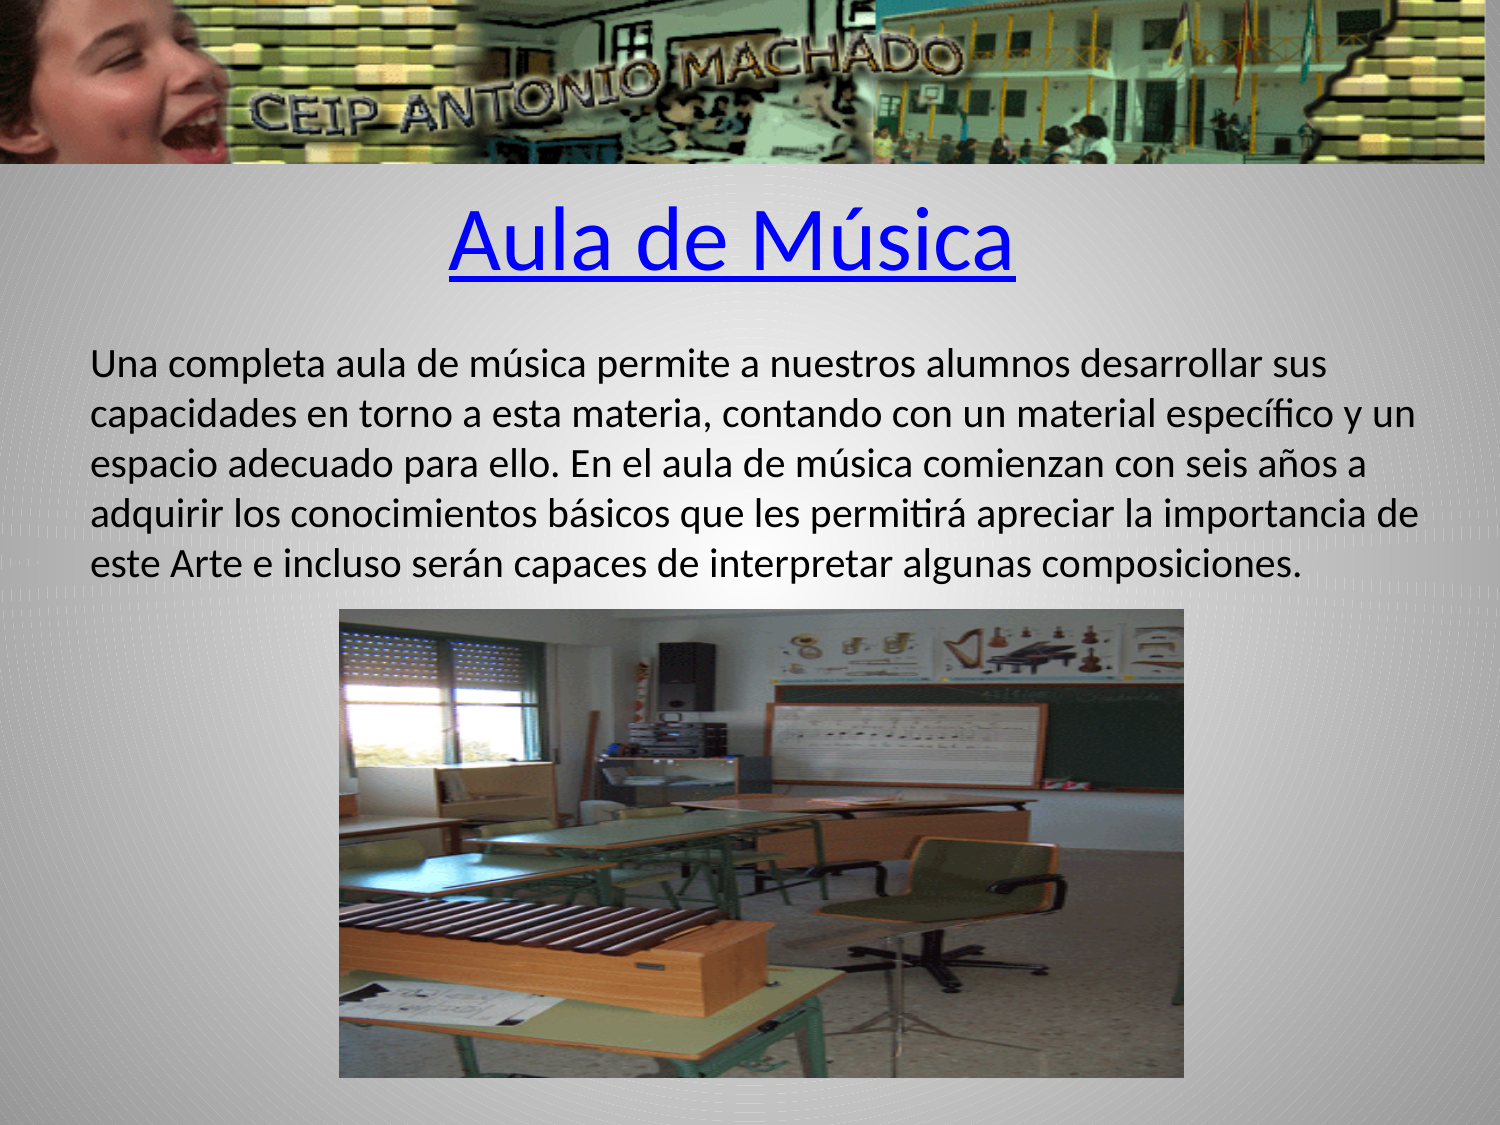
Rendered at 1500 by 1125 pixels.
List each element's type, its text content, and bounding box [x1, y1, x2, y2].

picture [339, 609, 1184, 1079]
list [0, 0, 1500, 165]
list Una completa aula de música permite a nuestros alumnos desarrollar sus capacidades en torno a esta materia, contando con un material específico y un espacio adecuado para ello. En el aula de música comienzan con seis años a adquirir los conocimientos básicos que les permitirá apreciar la importancia de este Arte e incluso serán capaces de interpretar algunas composiciones. [75, 328, 1442, 1005]
title Aula de Música [433, 176, 1254, 297]
